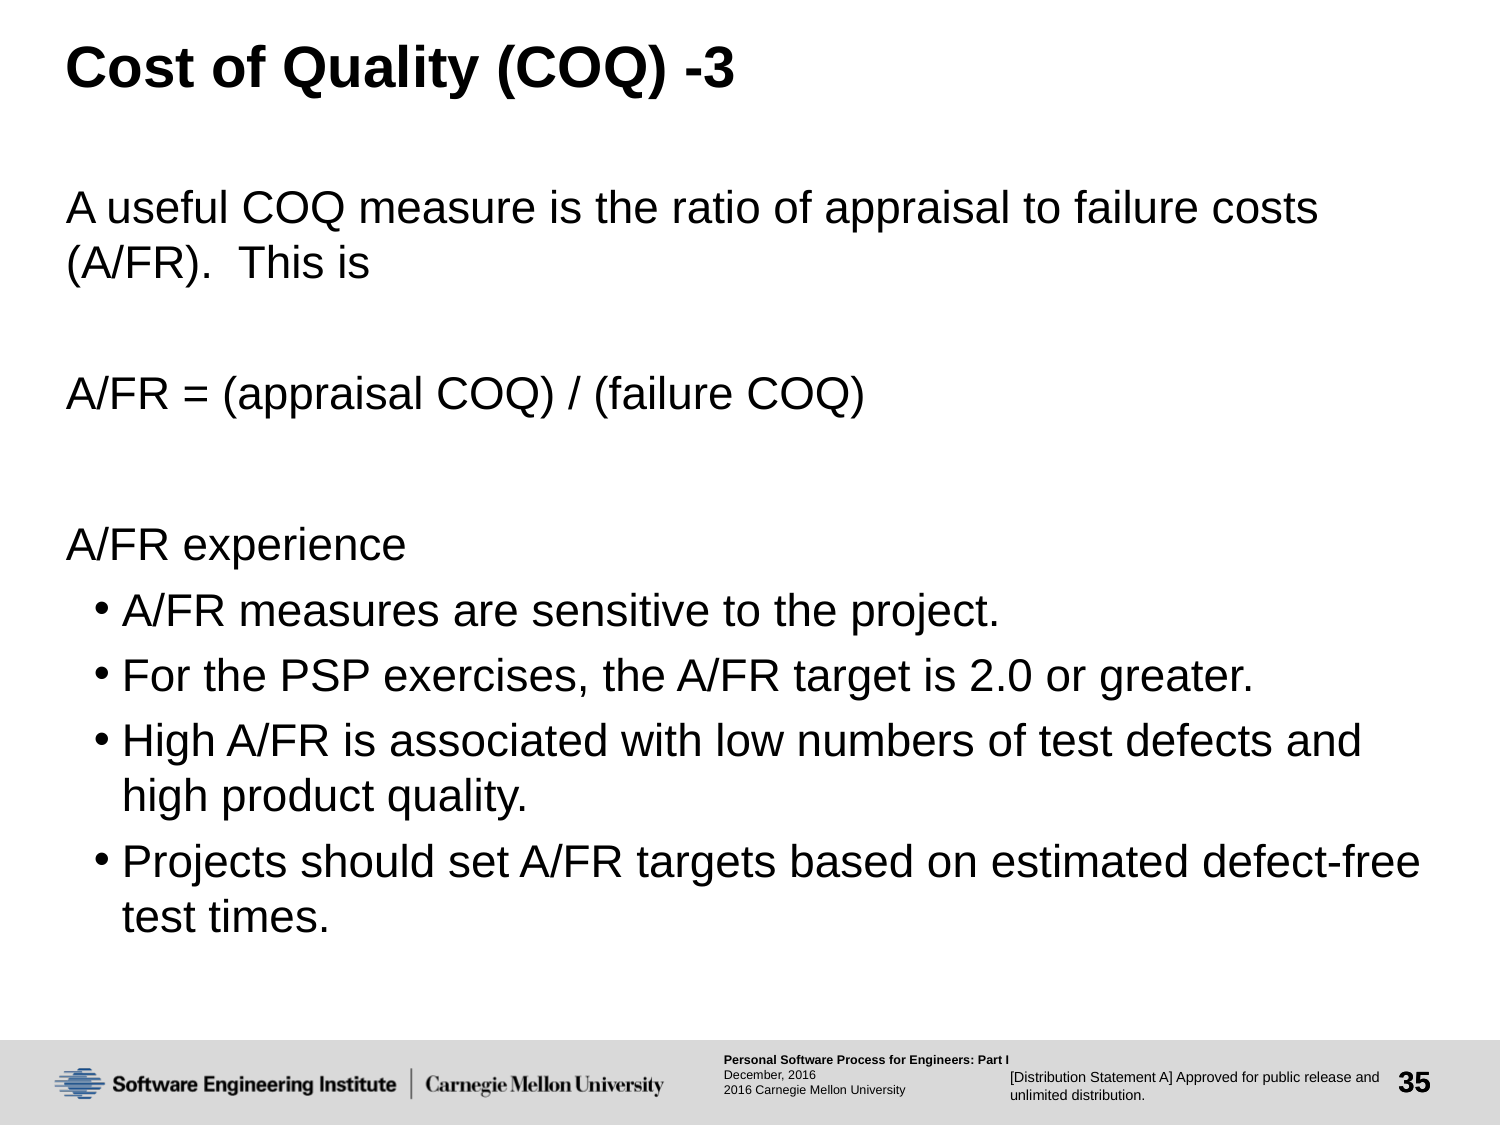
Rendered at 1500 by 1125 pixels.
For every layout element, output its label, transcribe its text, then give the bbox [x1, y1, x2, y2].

list A useful COQ measure is the ratio of appraisal to failure costs (A/FR). This is A/FR = (appraisal COQ) / (failure COQ) A/FR experience A/FR measures are sensitive to the project. For the PSP exercises, the A/FR target is 2.0 or greater. High A/FR is associated with low numbers of test defects and high product quality. Projects should set A/FR targets based on estimated defect-free test times. [65, 177, 1431, 1000]
title Cost of Quality (COQ) -3 [65, 37, 1313, 148]
picture [46, 1061, 673, 1104]
